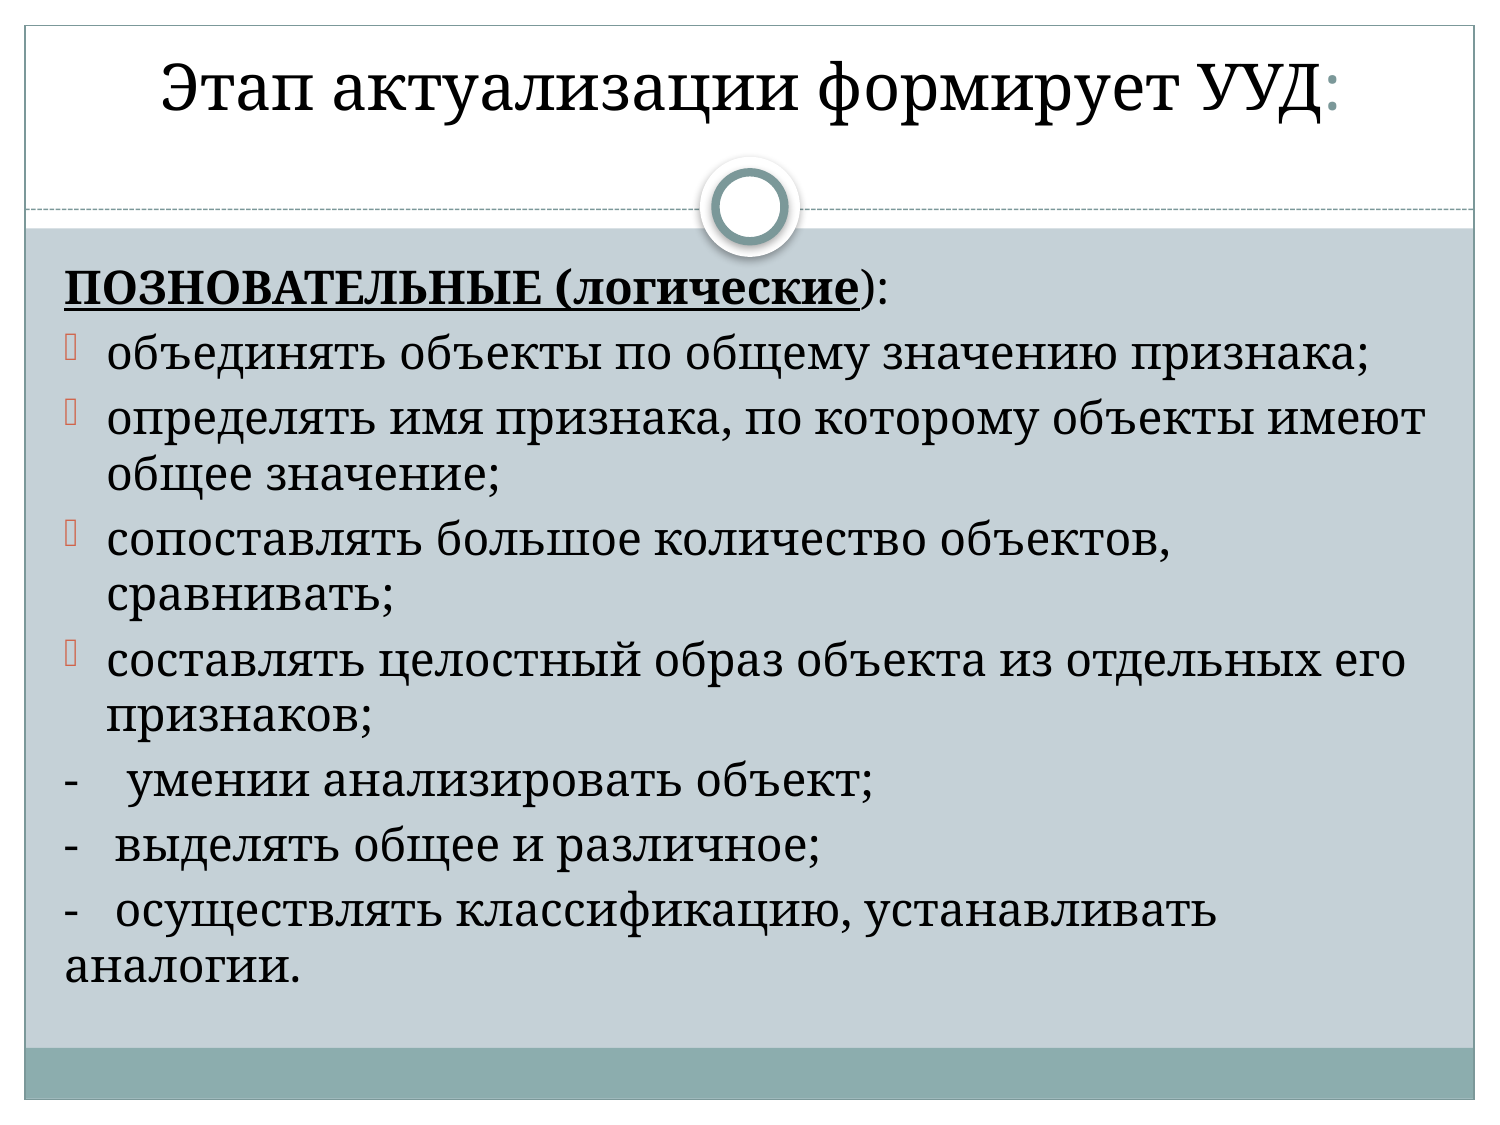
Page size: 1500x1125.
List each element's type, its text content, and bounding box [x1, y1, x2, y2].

title Этап актуализации формирует УУД: [53, 37, 1450, 209]
list ПОЗНОВАТЕЛЬНЫЕ (логические): объединять объекты по общему значению признака; определять имя признака, по которому объекты имеют общее значение; сопоставлять большое количество объектов, сравнивать; составлять целостный образ объекта из отдельных его признаков; - умении анализировать объект; - выделять общее и различное; - осуществлять классификацию, устанавливать аналогии. [49, 250, 1445, 1001]
